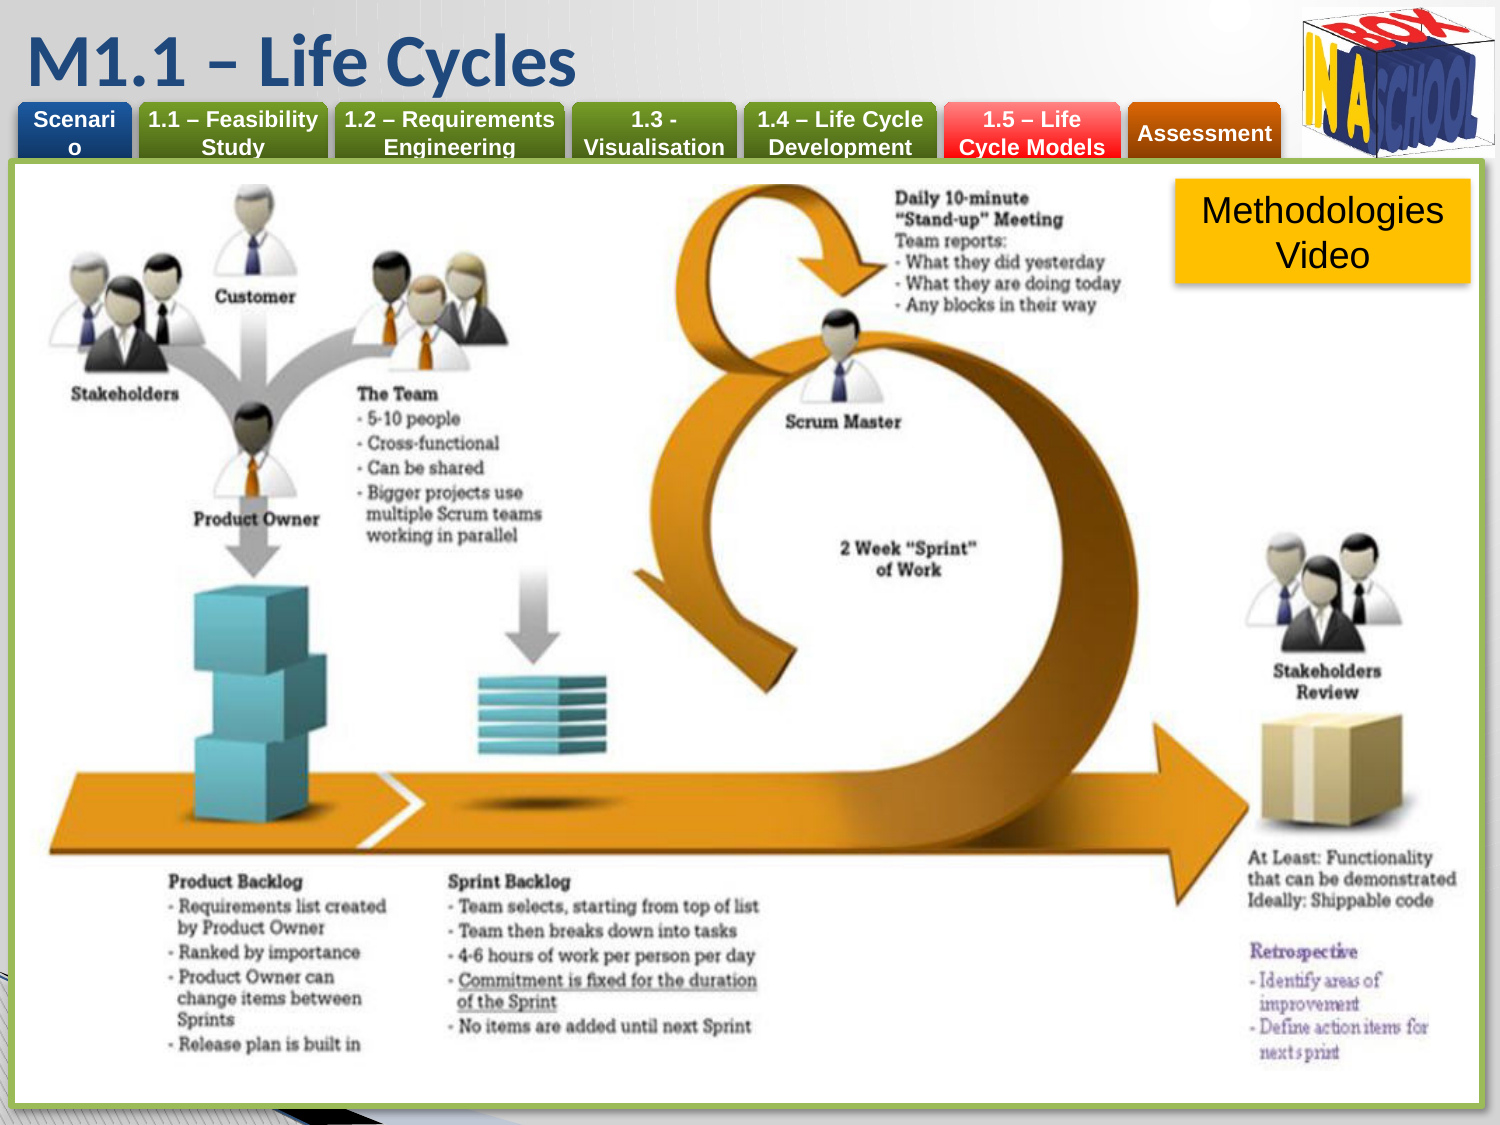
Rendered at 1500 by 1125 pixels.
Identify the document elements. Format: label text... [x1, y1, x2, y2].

picture [29, 184, 1471, 1071]
picture [1302, 7, 1495, 158]
text_box Methodologies Video [1175, 178, 1471, 184]
title M1.1 – Life Cycles [11, 11, 1270, 102]
picture [281, 1114, 303, 1125]
